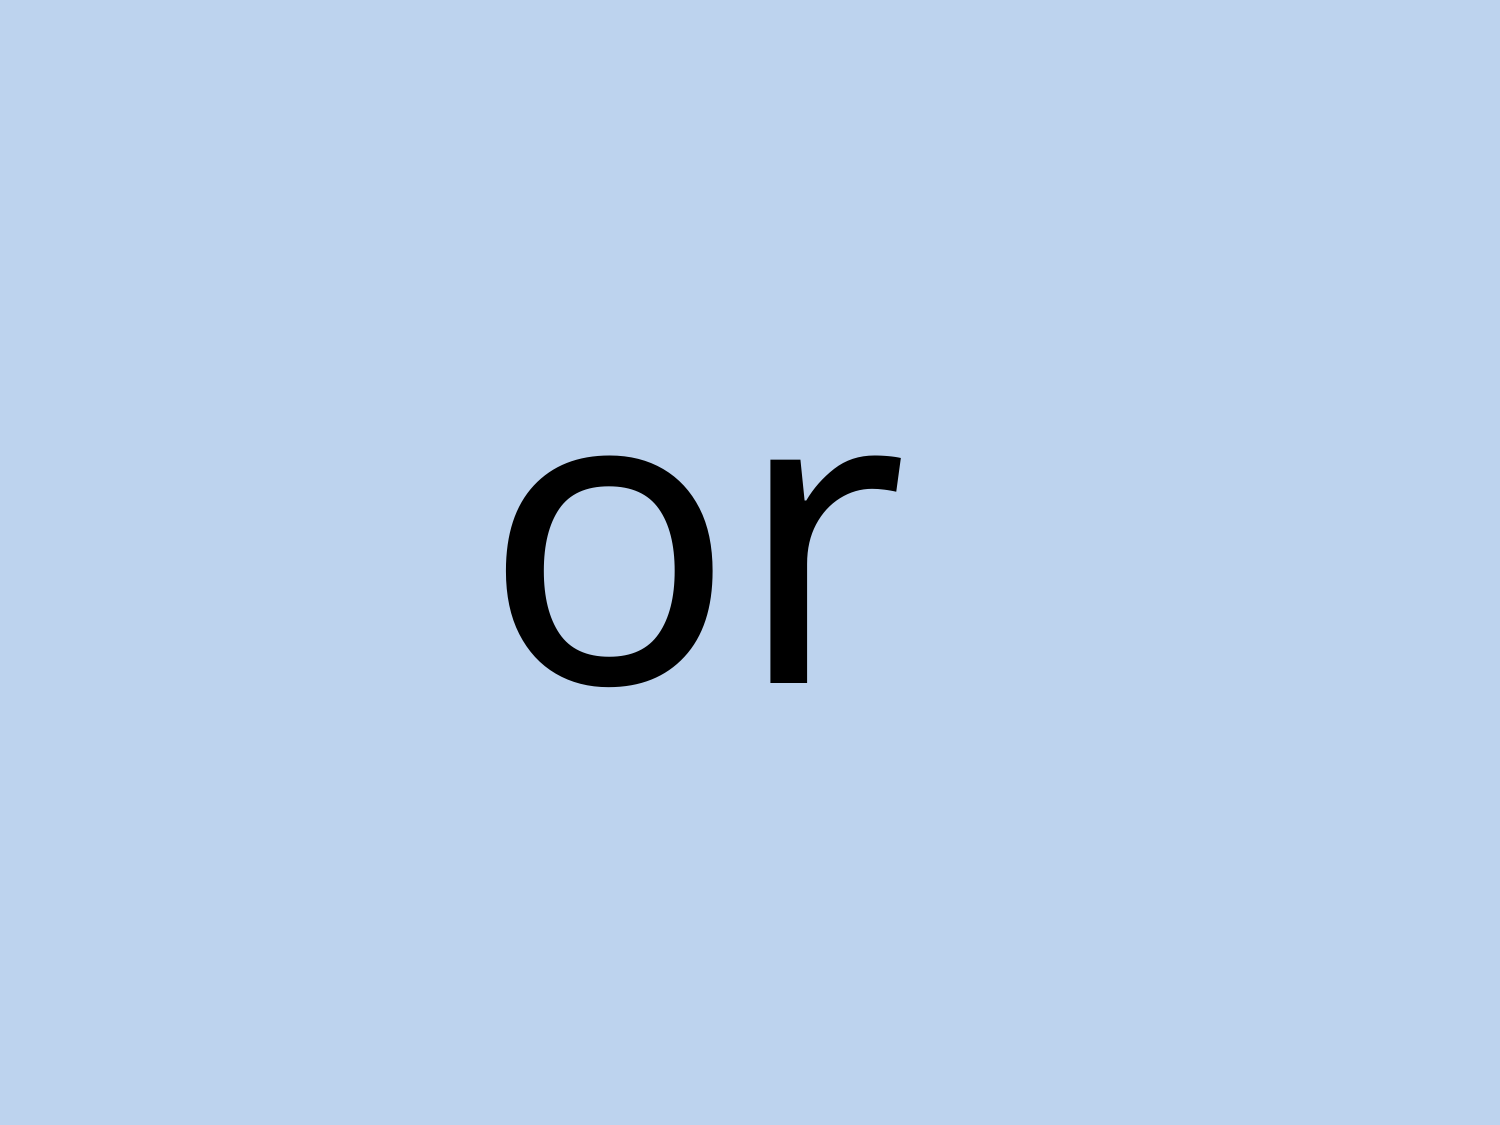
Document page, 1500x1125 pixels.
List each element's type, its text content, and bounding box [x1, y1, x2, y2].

text_box or [41, 259, 1459, 775]
